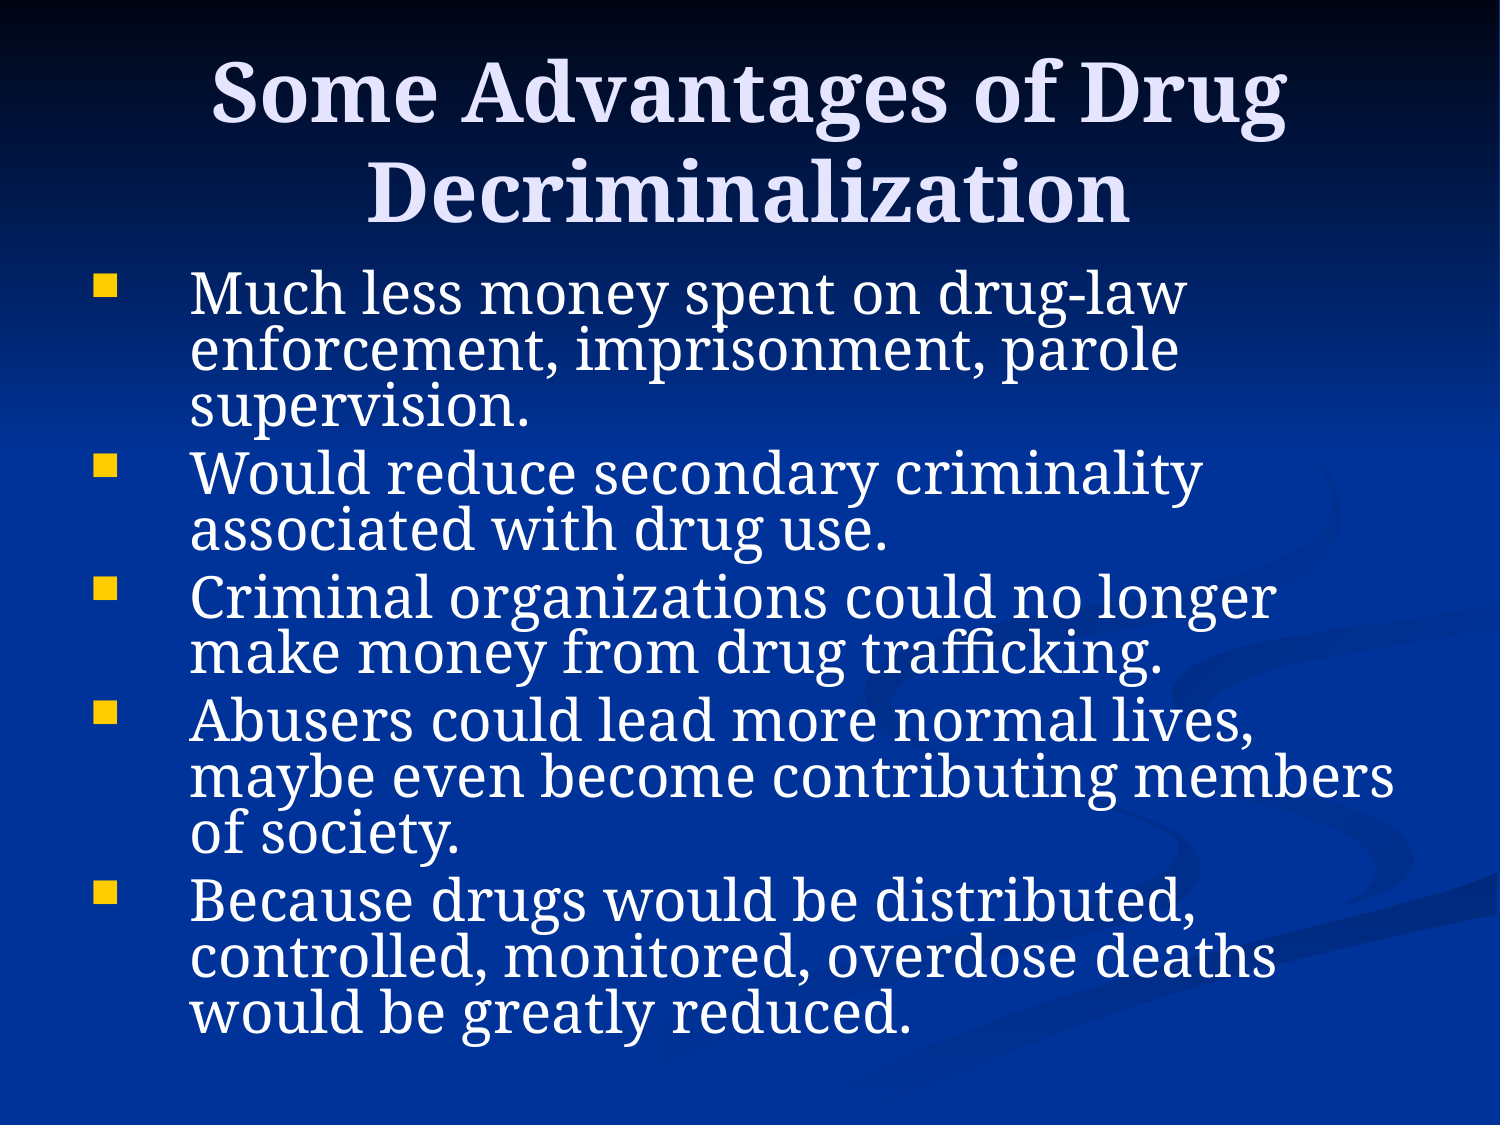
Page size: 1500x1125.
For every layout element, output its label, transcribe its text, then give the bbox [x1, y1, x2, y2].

list Much less money spent on drug-law enforcement, imprisonment, parole supervision. Would reduce secondary criminality associated with drug use. Criminal organizations could no longer make money from drug trafficking. Abusers could lead more normal lives, maybe even become contributing members of society. Because drugs would be distributed, controlled, monitored, overdose deaths would be greatly reduced. [74, 262, 1426, 1006]
title Some Advantages of Drug Decriminalization [74, 44, 1426, 233]
